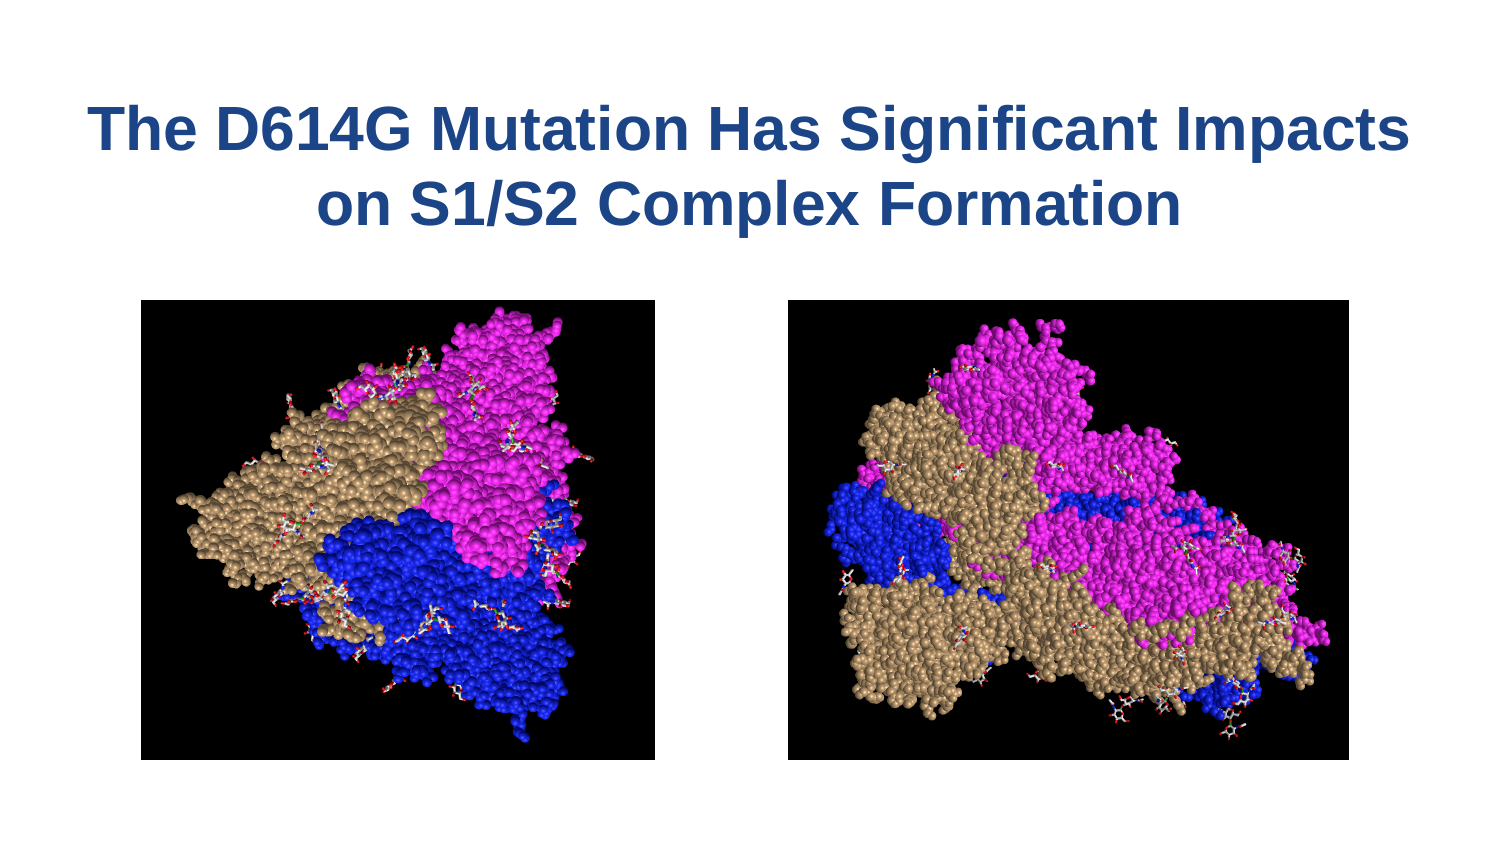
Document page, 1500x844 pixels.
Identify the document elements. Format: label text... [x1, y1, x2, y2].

title The D614G Mutation Has Significant Impacts on S1/S2 Complex Formation [51, 72, 1449, 167]
picture [788, 299, 1349, 761]
picture [140, 299, 655, 761]
